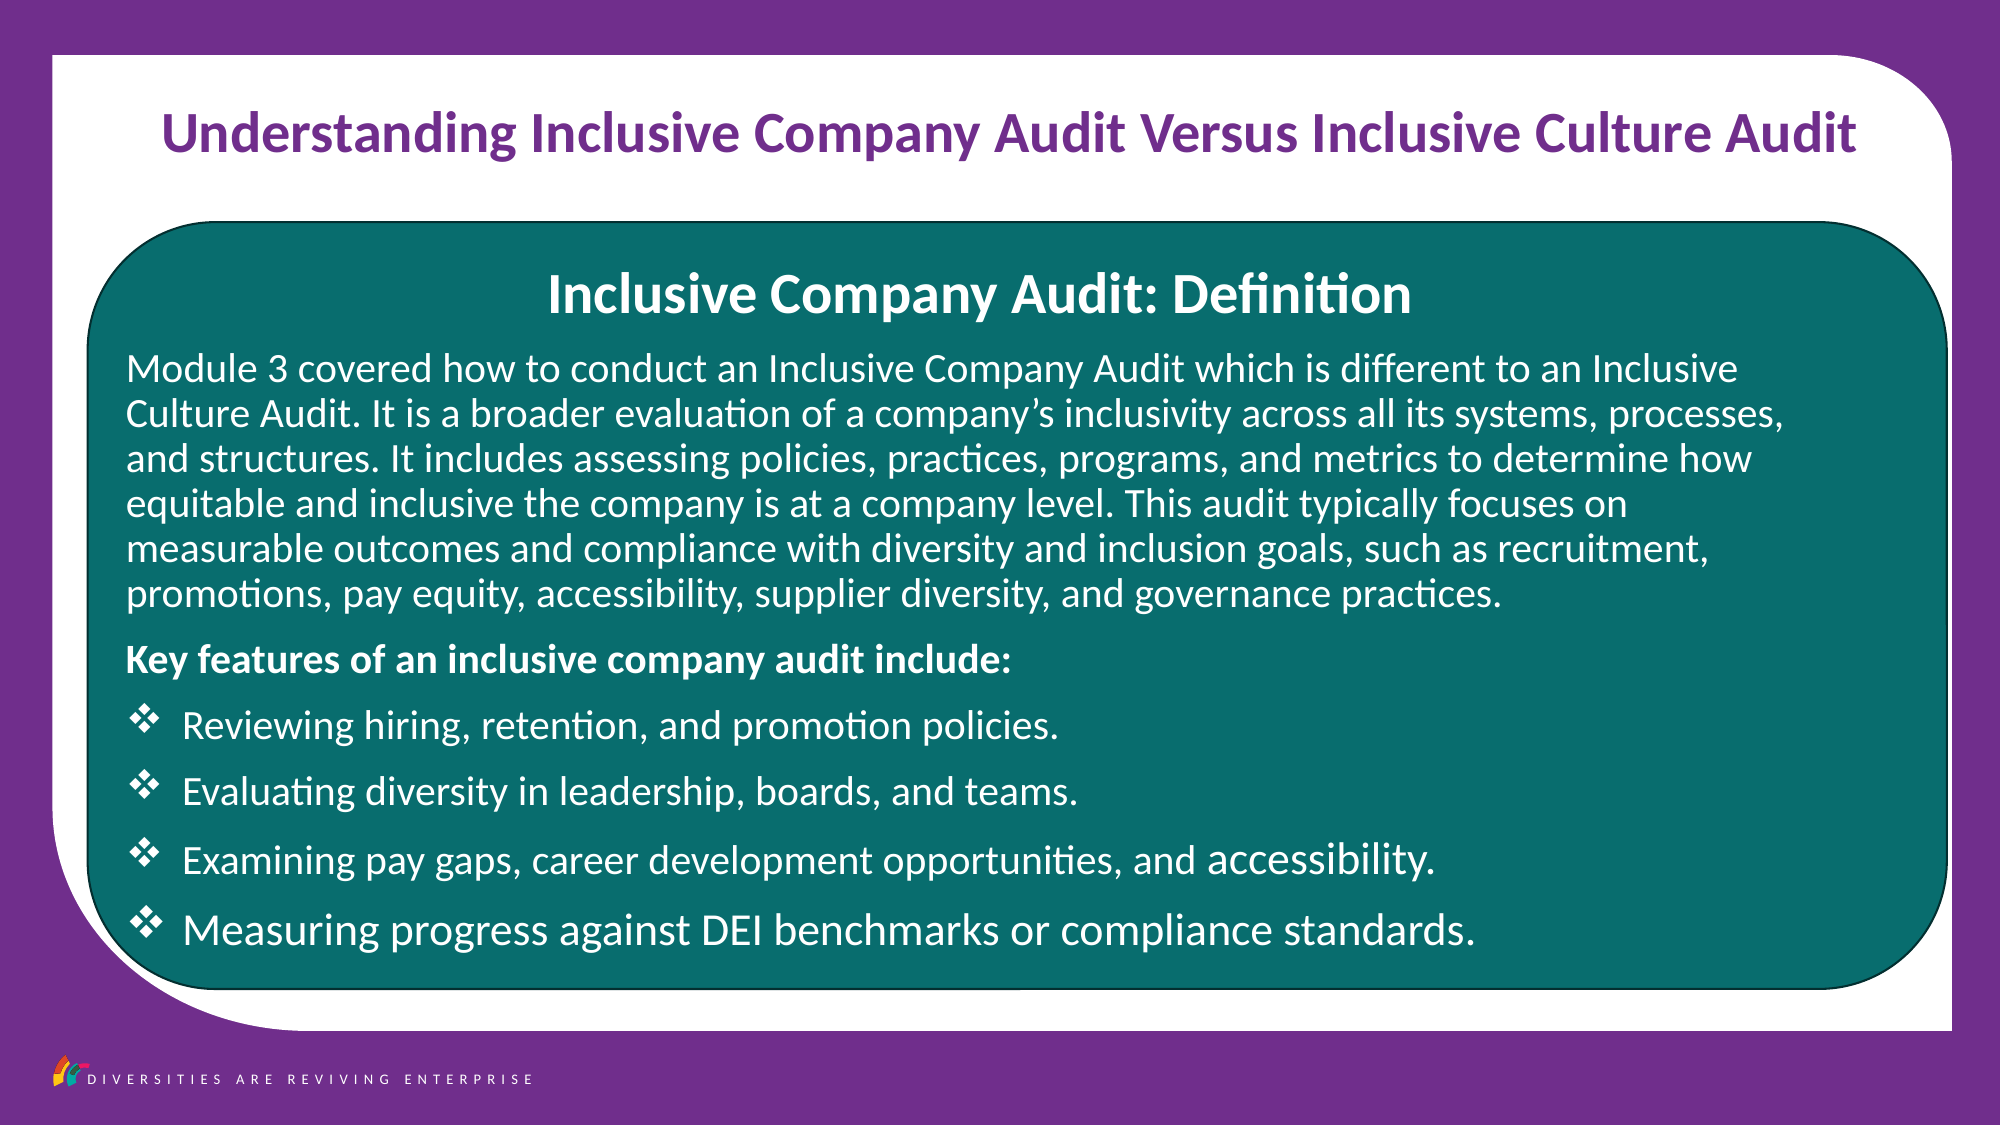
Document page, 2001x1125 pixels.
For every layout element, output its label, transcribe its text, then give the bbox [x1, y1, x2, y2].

text_box [86, 228, 1948, 991]
list Understanding Inclusive Company Audit Versus Inclusive Culture Audit [146, 95, 1889, 228]
list Inclusive Company Audit: Definition Module 3 covered how to conduct an Inclusive Company Audit which is different to an Inclusive Culture Audit. It is a broader evaluation of a company’s inclusivity across all its systems, processes, and structures. It includes assessing policies, practices, programs, and metrics to determine how equitable and inclusive the company is at a company level. This audit typically focuses on measurable outcomes and compliance with diversity and inclusion goals, such as recruitment, promotions, pay equity, accessibility, supplier diversity, and governance practices. Key features of an inclusive company audit include: Reviewing hiring, retention, and promotion policies. Evaluating diversity in leadership, boards, and teams. Examining pay gaps, career development opportunities, and accessibility. Measuring progress against DEI benchmarks or compliance standards. [111, 255, 1850, 892]
